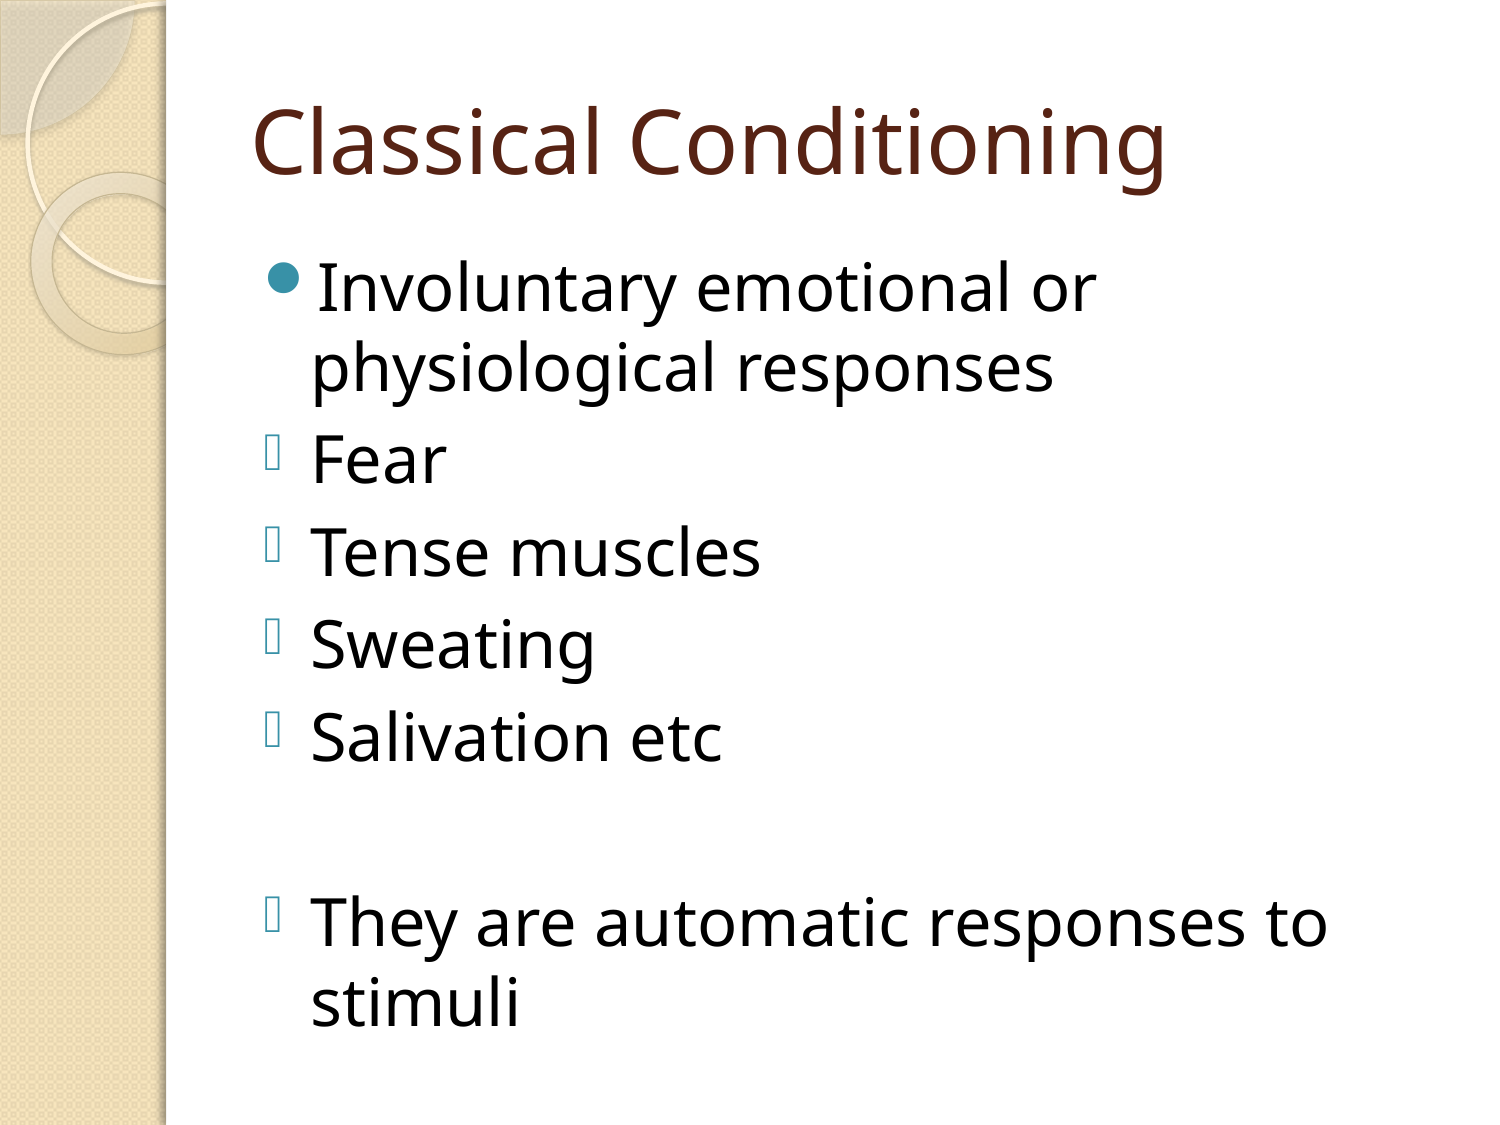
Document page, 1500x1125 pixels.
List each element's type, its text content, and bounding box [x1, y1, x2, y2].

list Involuntary emotional or physiological responses Fear Tense muscles Sweating Salivation etc They are automatic responses to stimuli [235, 237, 1466, 1025]
title Classical Conditioning [235, 45, 1466, 233]
